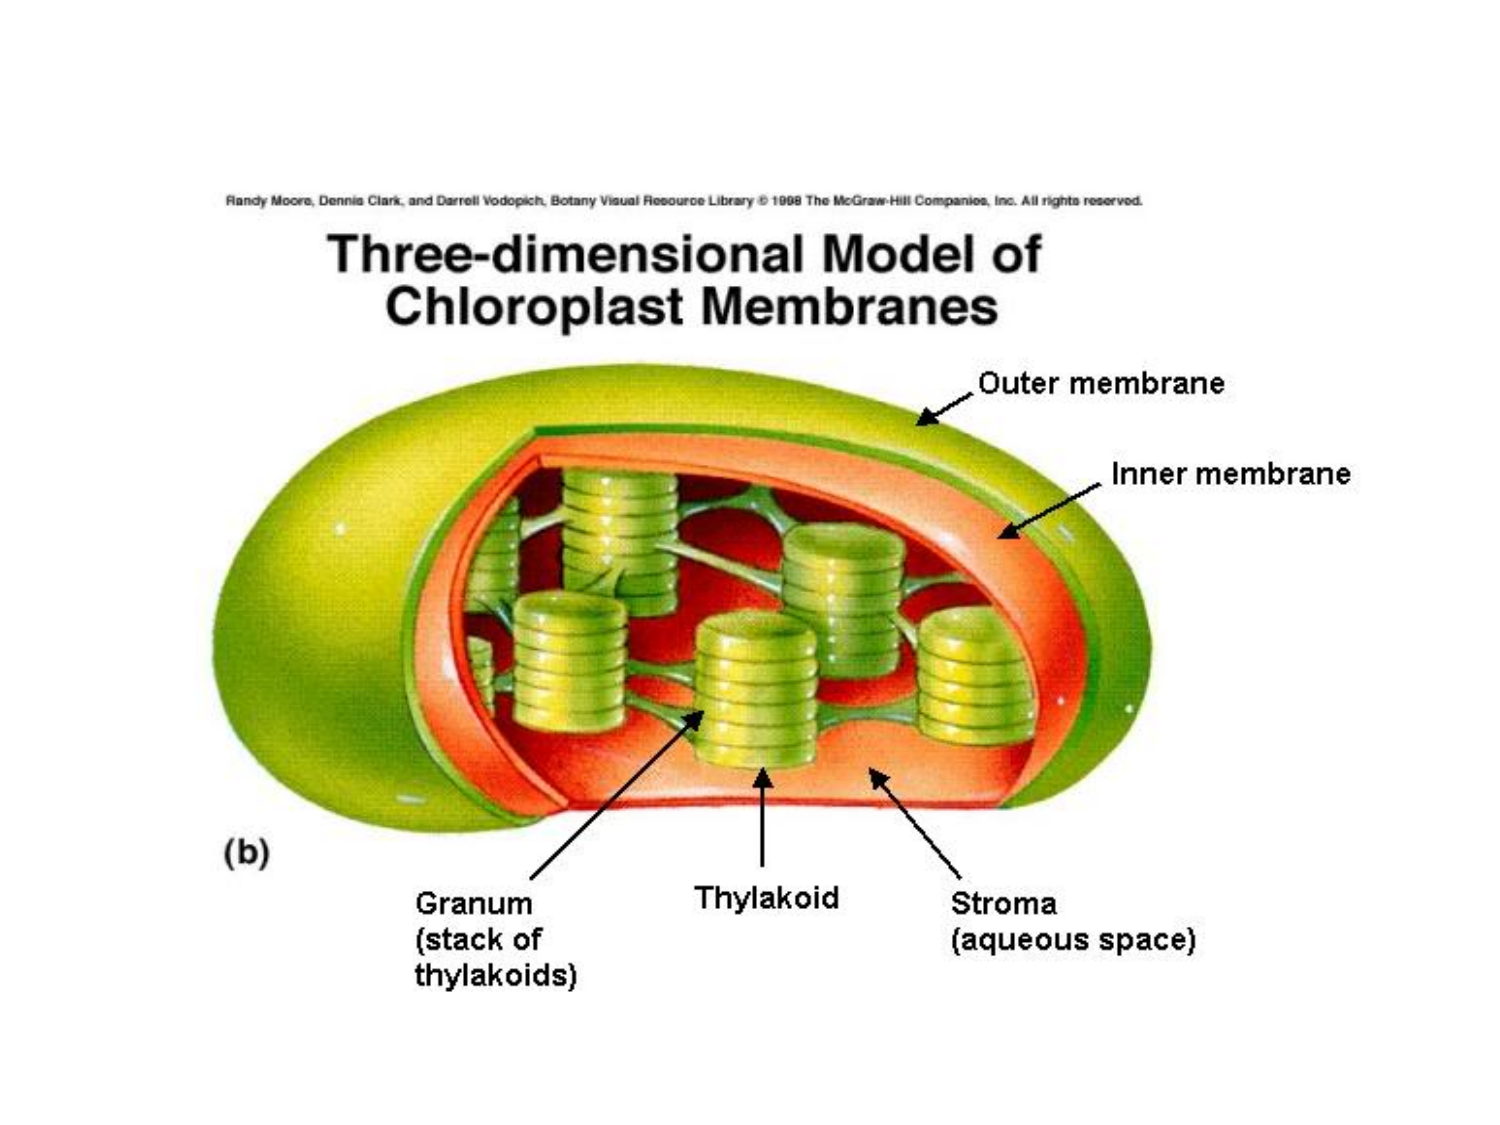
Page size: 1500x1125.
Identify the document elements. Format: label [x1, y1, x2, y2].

list [41, 87, 1438, 1106]
